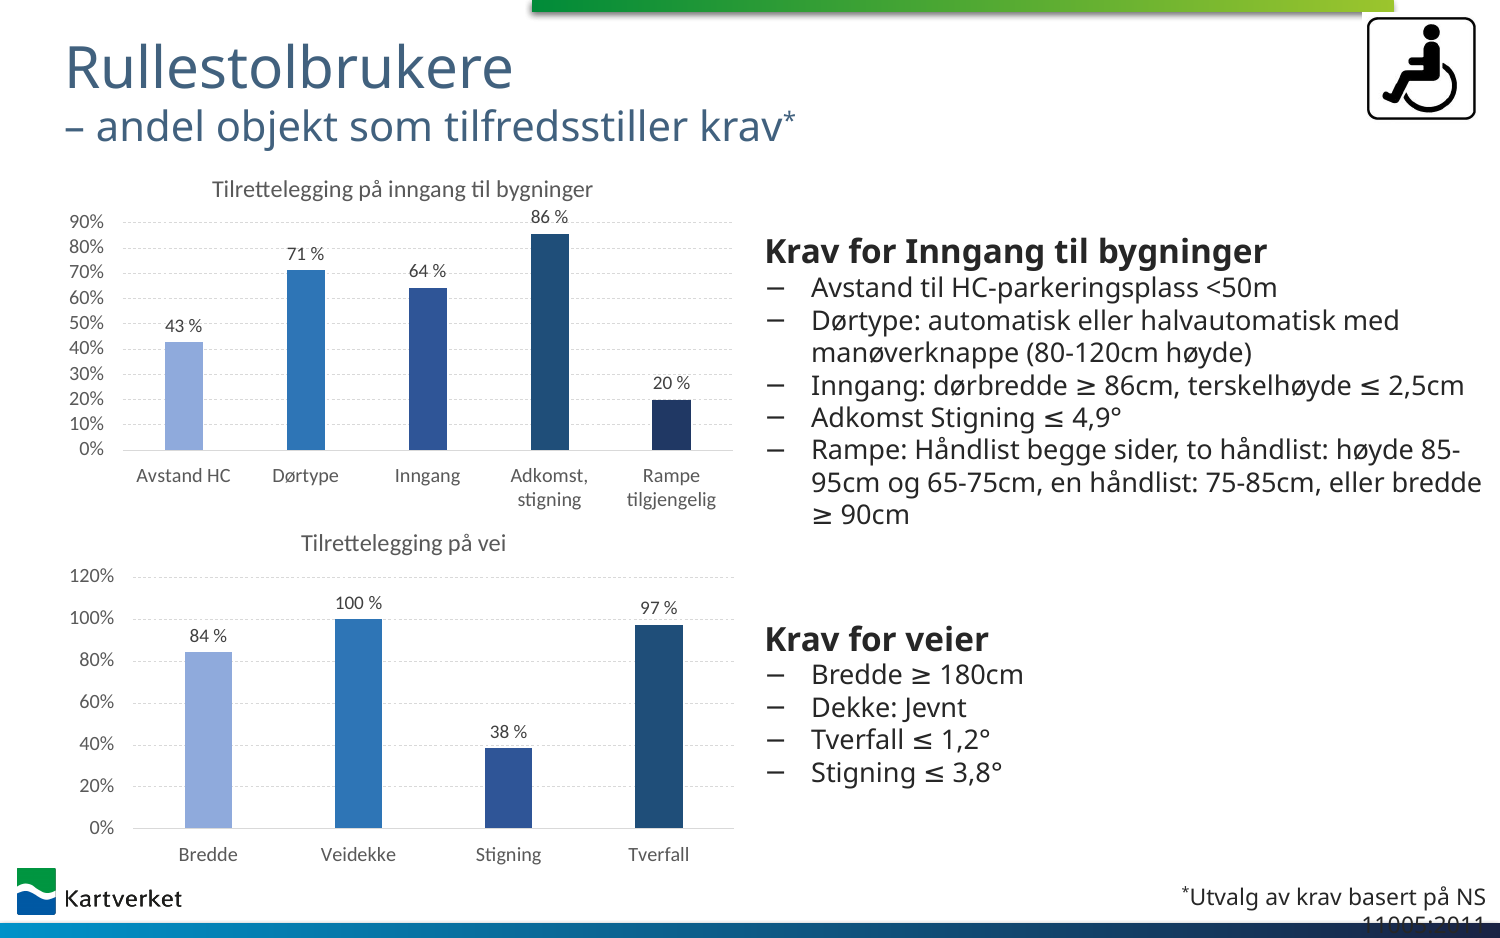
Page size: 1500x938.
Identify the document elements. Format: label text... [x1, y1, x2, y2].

text_box Krav for veier Bredde ≥ 180cm Dekke: Jevnt Tverfall ≤ 1,2° Stigning ≤ 3,8° [749, 610, 1500, 795]
text_box *Utvalg av krav basert på NS 11005:2011 [1068, 873, 1500, 938]
picture [62, 520, 746, 874]
text_box Rullestolbrukere – andel objekt som tilfredsstiller krav* [49, 25, 1431, 158]
picture [62, 166, 744, 519]
picture [1362, 12, 1481, 126]
text_box Krav for Inngang til bygninger Avstand til HC-parkeringsplass <50m Dørtype: automatisk eller halvautomatisk med manøverknappe (80-120cm høyde) Inngang: dørbredde ≥ 86cm, terskelhøyde ≤ 2,5cm Adkomst Stigning ≤ 4,9° Rampe: Håndlist begge sider, to håndlist: høyde 85-95cm og 65-75cm, en håndlist: 75-85cm, eller bredde ≥ 90cm [749, 223, 1500, 538]
